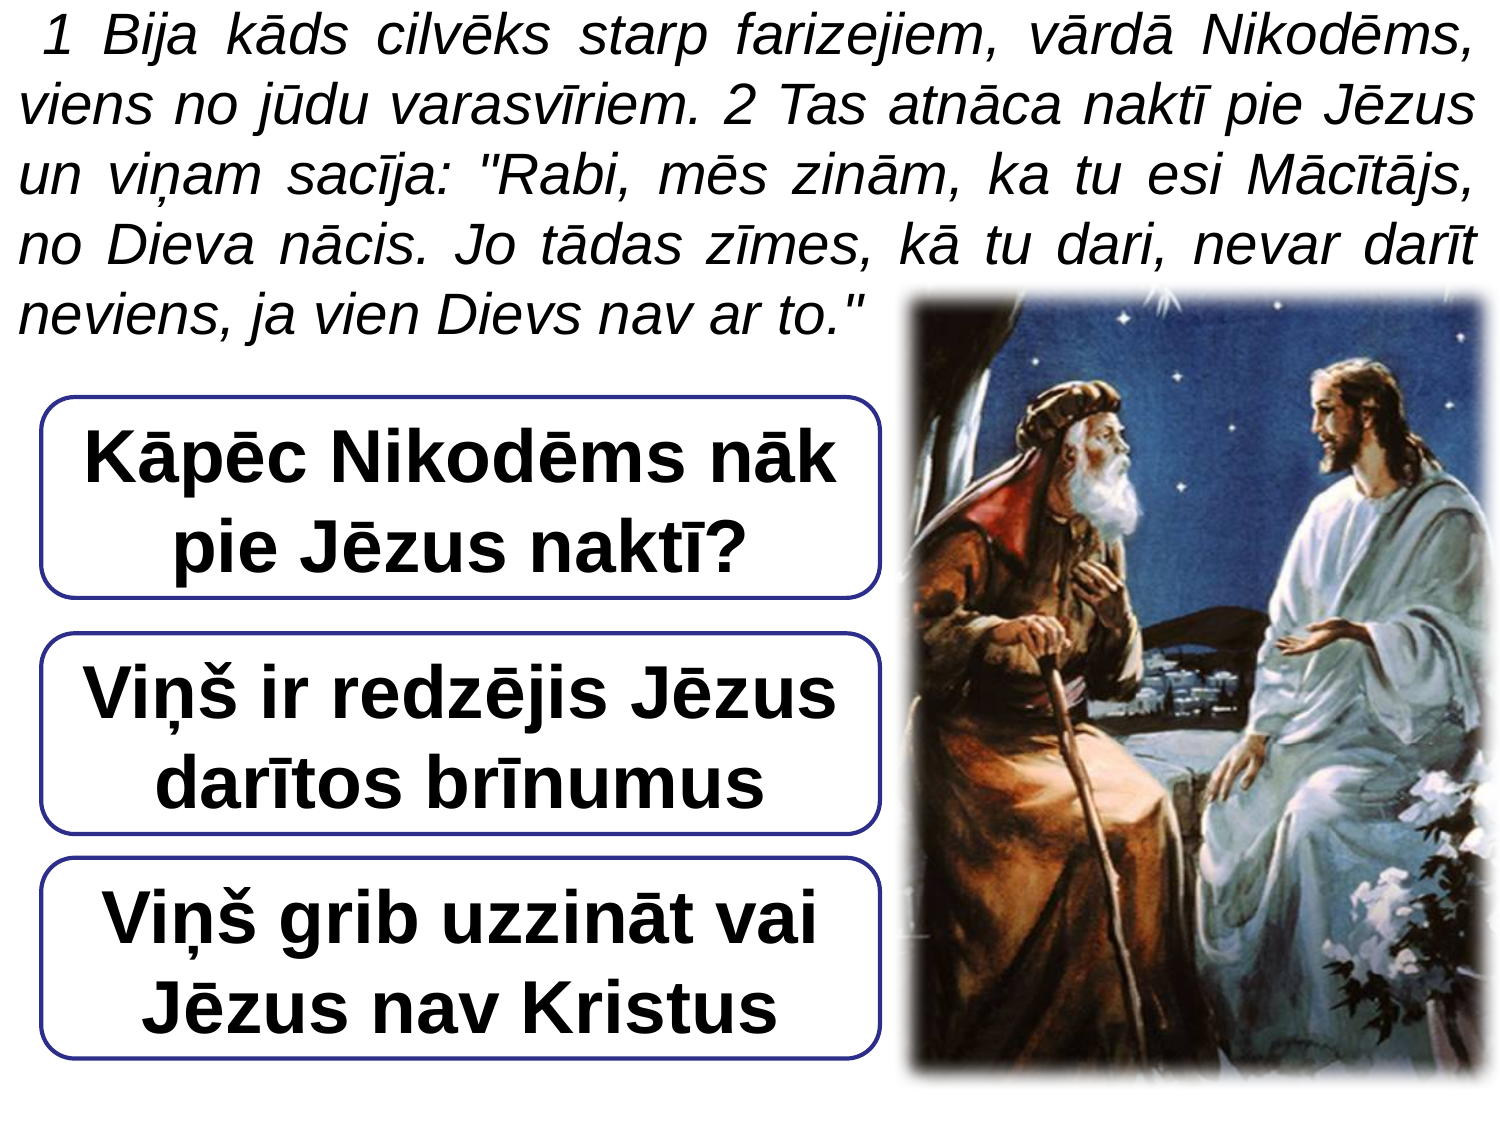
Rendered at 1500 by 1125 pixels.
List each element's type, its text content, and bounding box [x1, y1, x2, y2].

text_box Viņš grib uzzināt vai Jēzus nav Kristus [39, 855, 883, 1061]
text_box Kāpēc Nikodēms nāk pie Jēzus naktī? [39, 394, 883, 600]
picture [892, 280, 1500, 1090]
text_box Viņš ir redzējis Jēzus darītos brīnumus [39, 631, 883, 837]
list 1 Bija kāds cilvēks starp farizejiem, vārdā Nikodēms, viens no jūdu varasvīriem. 2 Tas atnāca naktī pie Jēzus un viņam sacīja: "Rabi, mēs zinām, ka tu esi Mācītājs, no Dieva nācis. Jo tādas zīmes, kā tu dari, nevar darīt neviens, ja vien Dievs nav ar to." [0, 0, 1494, 351]
